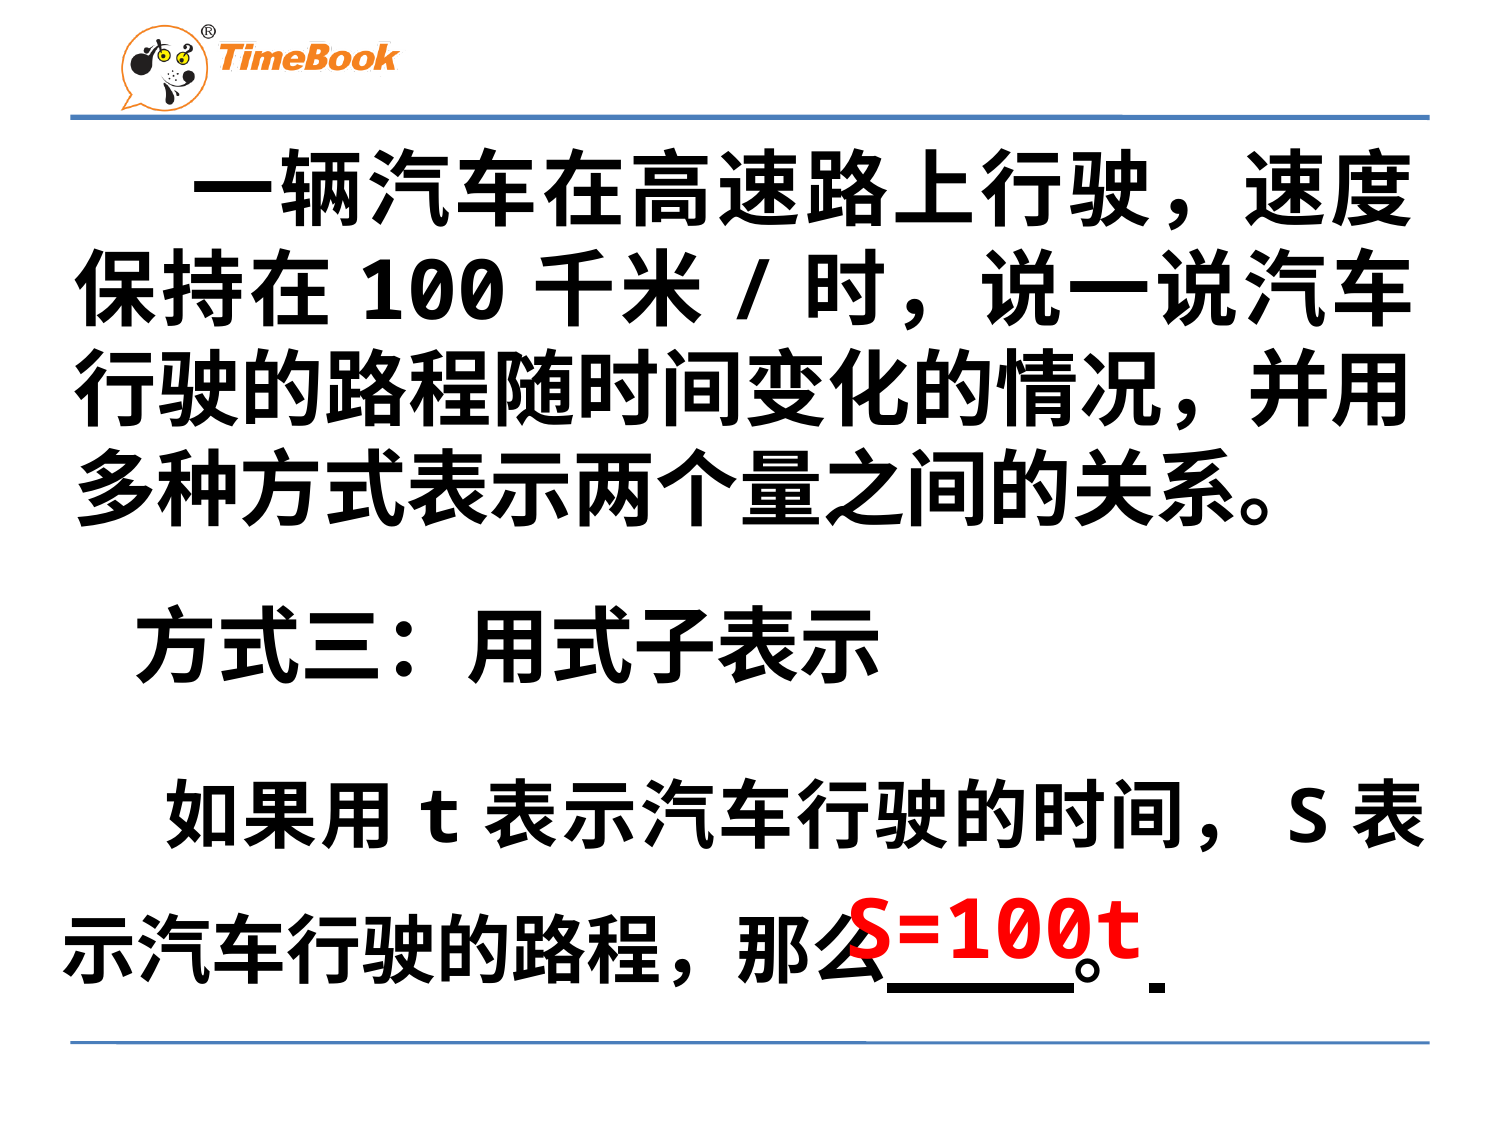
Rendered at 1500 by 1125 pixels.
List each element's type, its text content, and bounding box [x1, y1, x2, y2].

text_box 一辆汽车在高速路上行驶，速度保持在100千米/时，说一说汽车行驶的路程随时间变化的情况，并用多种方式表示两个量之间的关系。 [58, 128, 1430, 544]
picture [118, 22, 408, 113]
text_box 方式三：用式子表示 [119, 585, 899, 701]
text_box 如果用t表示汽车行驶的时间，S表示汽车行驶的路程，那么 。 [46, 714, 1442, 1000]
text_box S=100t [829, 868, 1160, 983]
